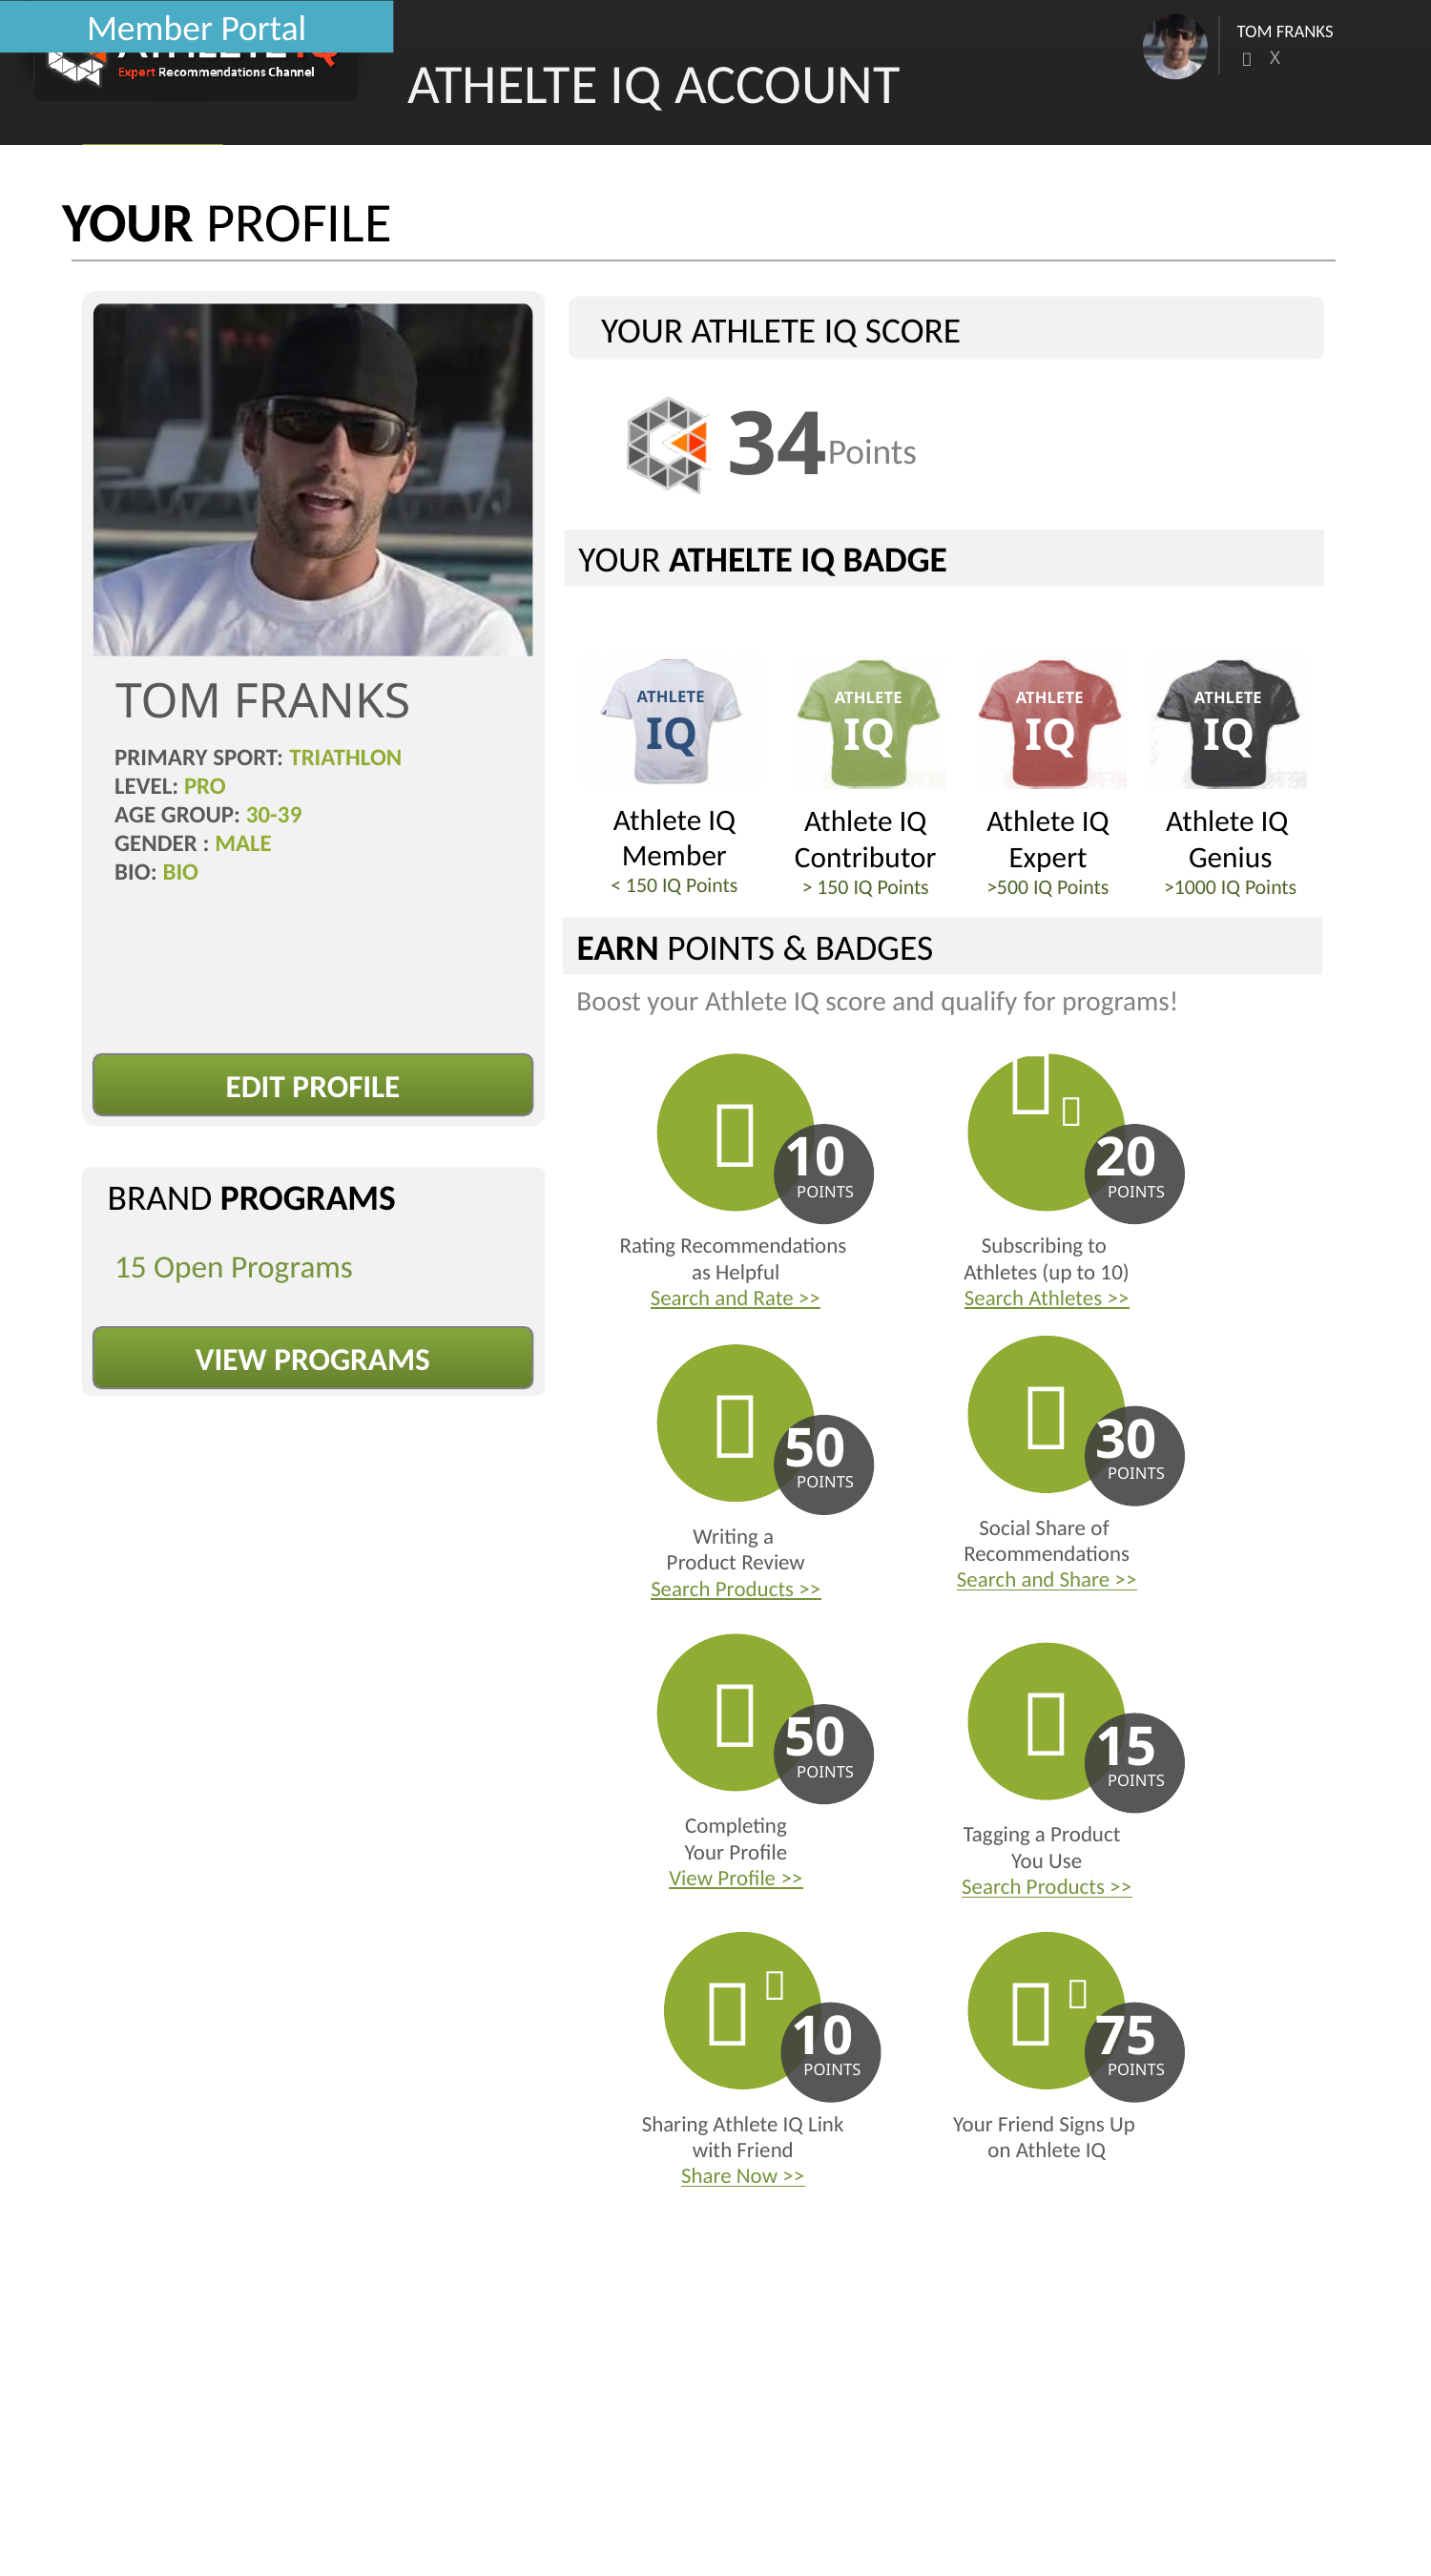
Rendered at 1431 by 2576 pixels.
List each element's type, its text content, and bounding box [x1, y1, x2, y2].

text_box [923, 1642, 1191, 1931]
text_box YOUR ATHELTE IQ BADGE [564, 529, 1324, 587]
text_box 34 [713, 380, 942, 548]
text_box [570, 654, 771, 788]
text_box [591, 1053, 880, 1319]
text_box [619, 1931, 887, 2224]
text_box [923, 1353, 1191, 1628]
text_box Points [814, 421, 1043, 479]
text_box [81, 1167, 546, 1397]
text_box [81, 291, 546, 1127]
text_box VIEW PROGRAMS [91, 1324, 535, 1391]
text_box PRIMARY SPORT: TRIATHLON LEVEL: PRO AGE GROUP: 30-39 GENDER : MALE BIO: BIO [100, 735, 503, 921]
text_box YOUR ATHLETE IQ SCORE [587, 300, 1276, 358]
text_box BRAND PROGRAMS [93, 1167, 533, 1224]
text_box Athlete IQ Member < 150 IQ Points [569, 794, 780, 917]
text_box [923, 1053, 1191, 1345]
text_box Boost your Athlete IQ score and qualify for programs! [562, 976, 1322, 1024]
text_box Athlete IQ Contributor > 150 IQ Points [759, 795, 943, 906]
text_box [612, 1343, 880, 1636]
text_box TOM FRANKS [101, 664, 526, 735]
picture [93, 302, 533, 656]
text_box 15 Open Programs [100, 1238, 526, 1325]
text_box [569, 296, 1324, 360]
text_box YOUR PROFILE [48, 178, 674, 260]
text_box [1148, 655, 1307, 790]
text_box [612, 1644, 880, 1925]
text_box EDIT PROFILE [91, 1051, 535, 1118]
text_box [923, 1931, 1191, 2171]
text_box Athlete IQ Expert >500 IQ Points [943, 795, 1125, 906]
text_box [796, 655, 945, 790]
picture [626, 397, 711, 496]
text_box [978, 655, 1128, 790]
text_box Athlete IQ Genius >1000 IQ Points [1125, 795, 1337, 906]
picture [0, 0, 1431, 145]
text_box EARN POINTS & BADGES [562, 917, 1322, 975]
